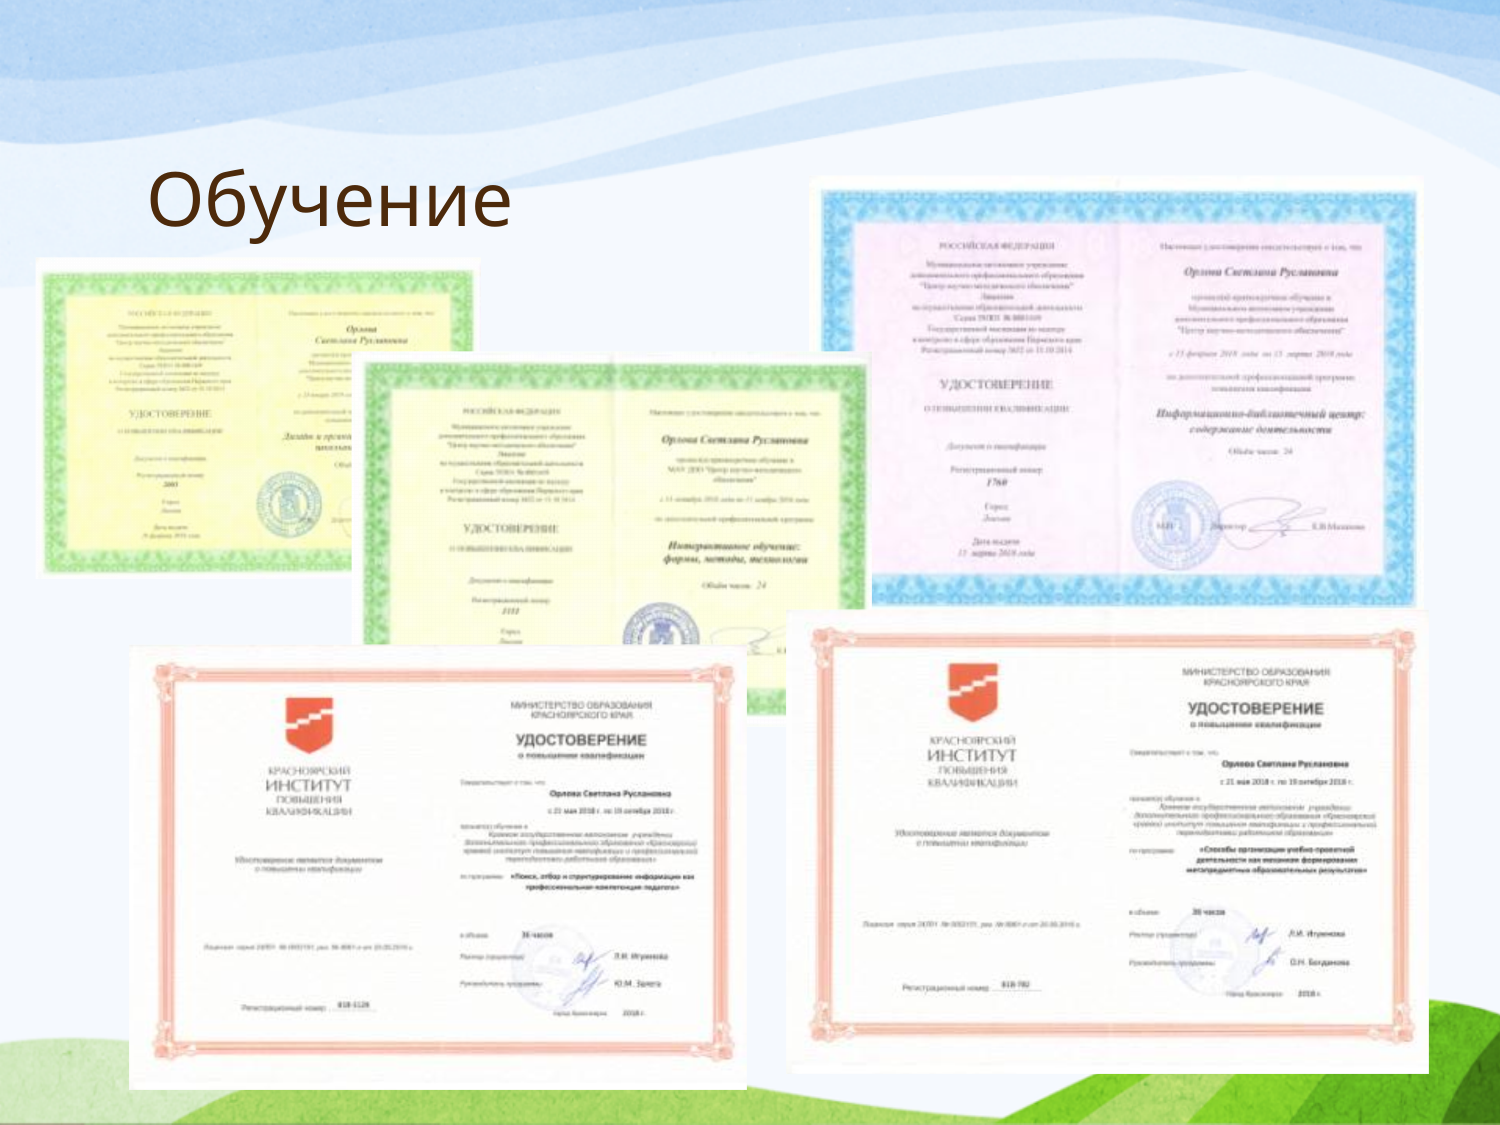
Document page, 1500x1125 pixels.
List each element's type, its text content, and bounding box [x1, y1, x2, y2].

title Обучение [131, 50, 1369, 250]
picture [0, 0, 1500, 1125]
